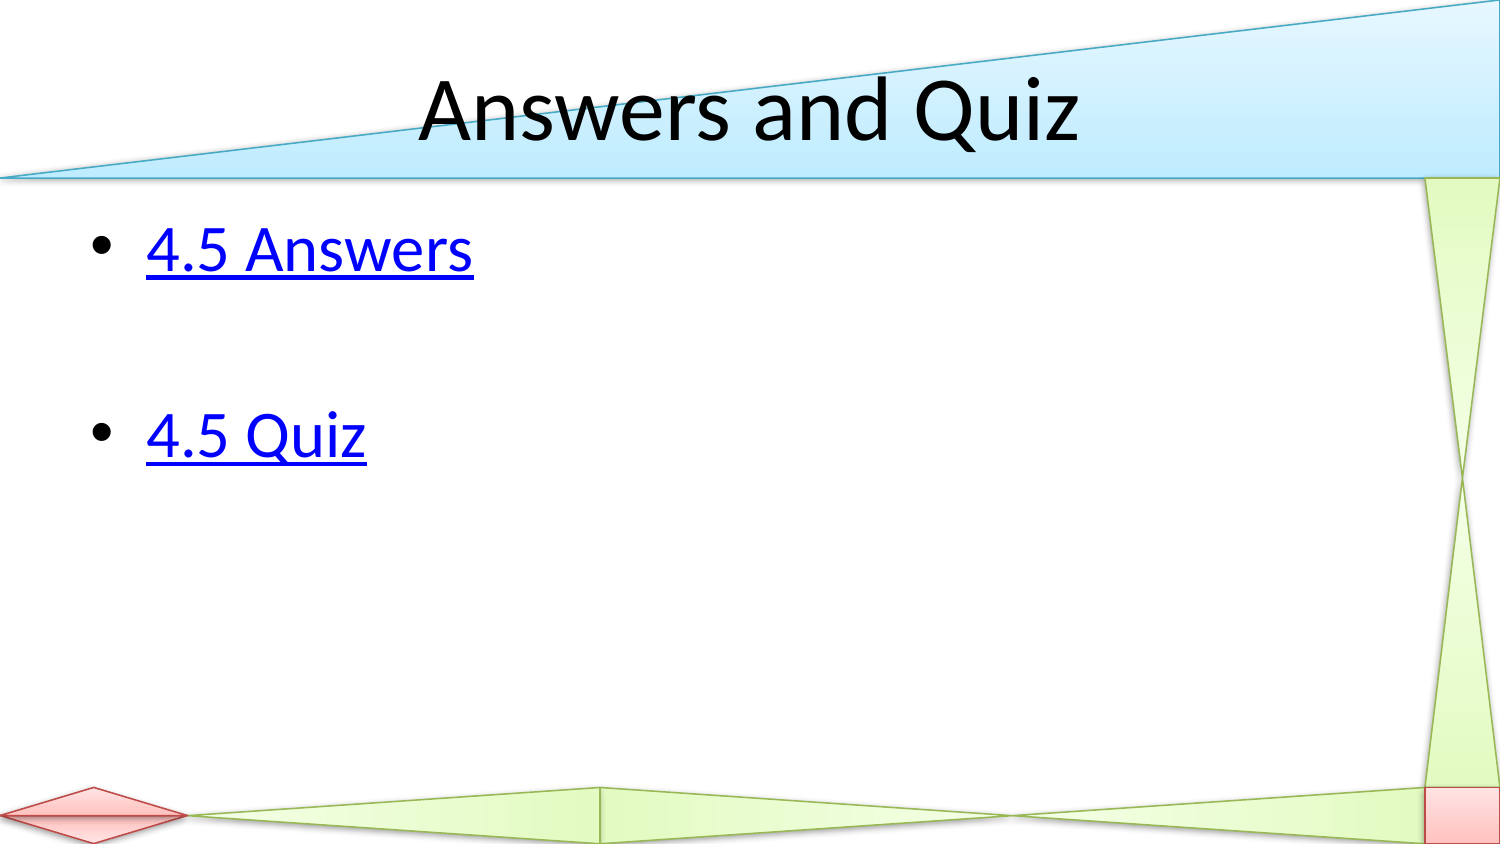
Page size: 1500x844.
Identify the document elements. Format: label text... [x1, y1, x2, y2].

list 4.5 Answers 4.5 Quiz [75, 196, 1425, 754]
title Answers and Quiz [75, 33, 1425, 175]
